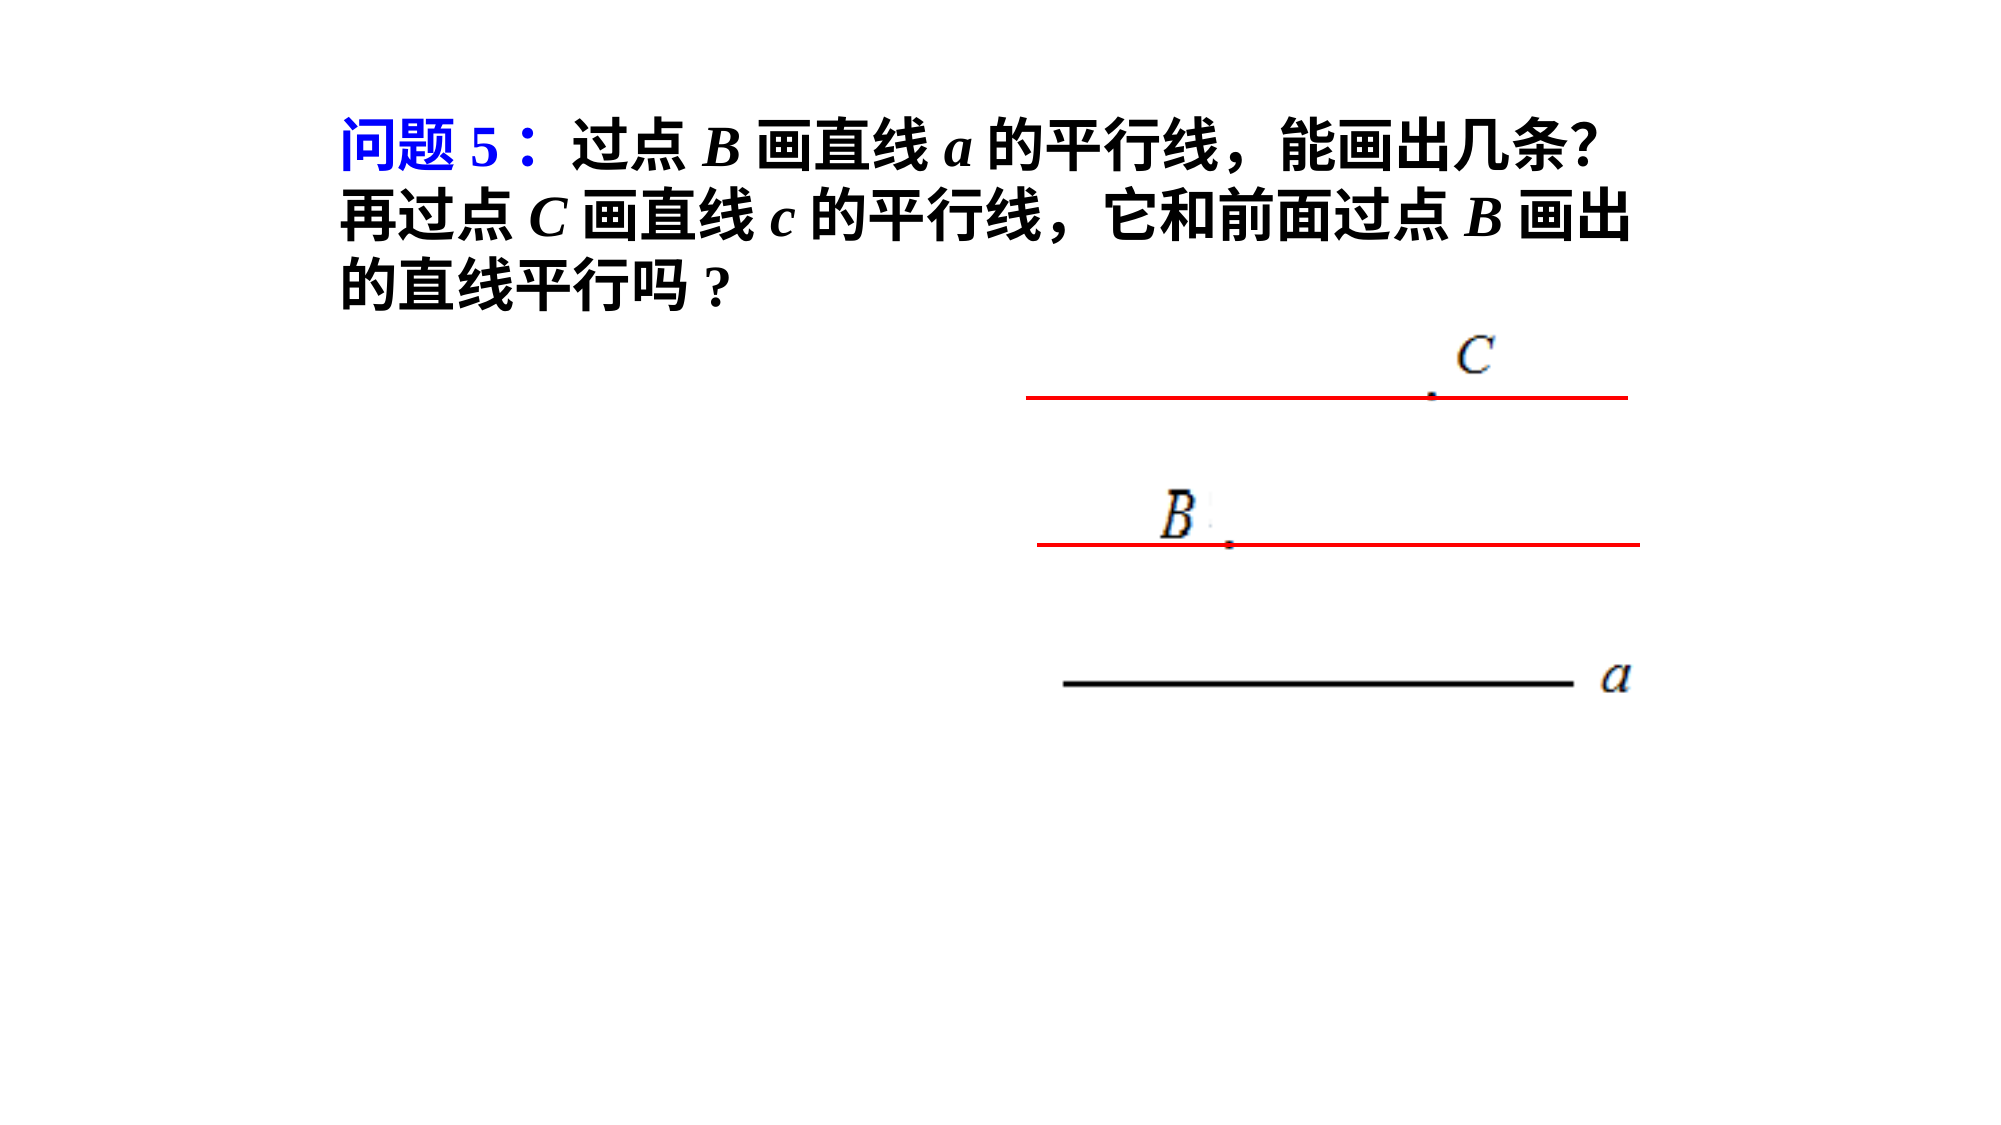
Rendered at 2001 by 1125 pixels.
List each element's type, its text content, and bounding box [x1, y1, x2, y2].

picture [1037, 312, 1688, 747]
text_box 问题5：过点B画直线a的平行线，能画出几条？再过点C画直线c的平行线，它和前面过点B画出的直线平行吗? [324, 100, 1684, 325]
